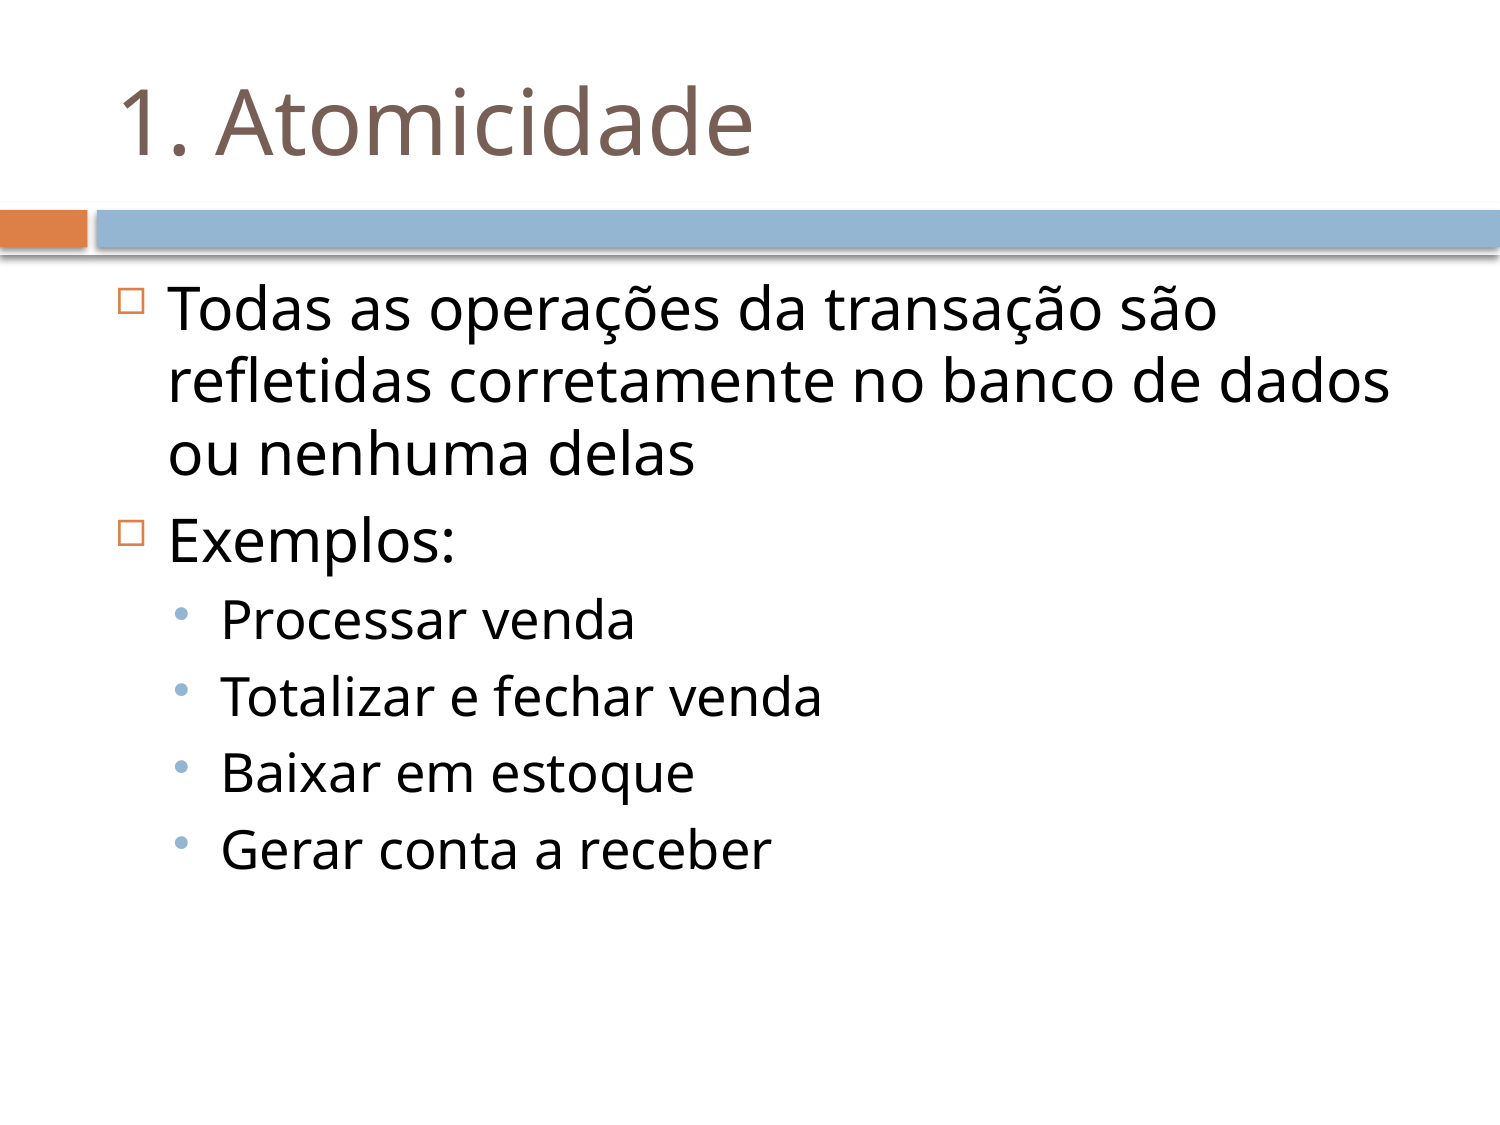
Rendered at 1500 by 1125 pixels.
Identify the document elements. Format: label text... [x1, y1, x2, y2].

list Todas as operações da transação são refletidas corretamente no banco de dados ou nenhuma delas Exemplos: Processar venda Totalizar e fechar venda Baixar em estoque Gerar conta a receber [100, 262, 1438, 1000]
title 1. Atomicidade [100, 37, 1438, 200]
